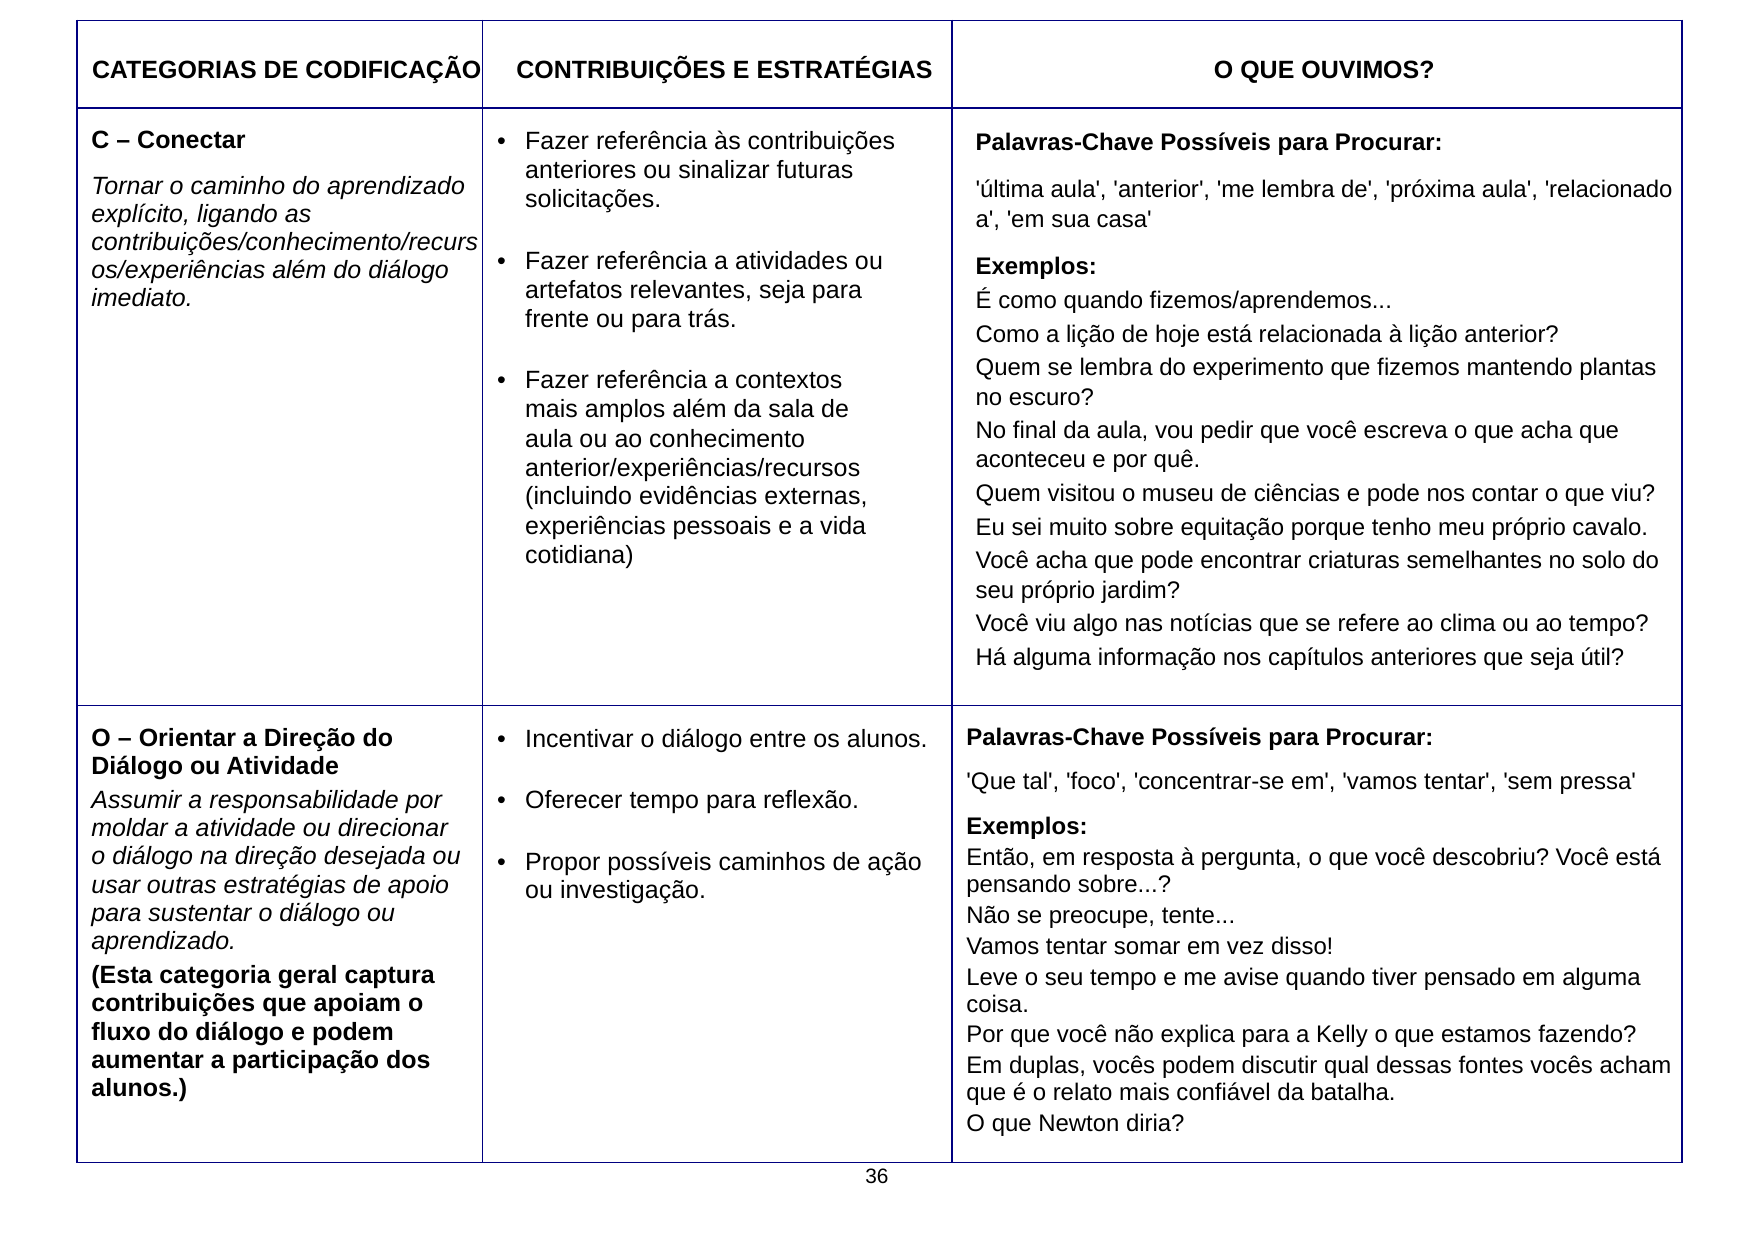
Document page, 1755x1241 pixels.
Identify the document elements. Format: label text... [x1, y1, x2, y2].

table_header CONTRIBUIÇÕES E ESTRATÉGIAS [483, 21, 951, 107]
table_cell Incentivar o diálogo entre os alunos. Oferecer tempo para reflexão. Propor possíveis caminhos de ação ou investigação. [483, 706, 951, 1162]
table_cell O – Orientar a Direção do Diálogo ou Atividade Assumir a responsabilidade por moldar a atividade ou direcionar o diálogo na direção desejada ou usar outras estratégias de apoio para sustentar o diálogo ou aprendizado. (Esta categoria geral captura contribuições que apoiam o fluxo do diálogo e podem aumentar a participação dos alunos.) [78, 706, 482, 1162]
slide_number 36 [861, 1163, 893, 1241]
table_header CATEGORIAS DE CODIFICAÇÃO [78, 21, 482, 107]
table_cell C – Conectar Tornar o caminho do aprendizado explícito, ligando as contribuições/conhecimento/recursos/experiências além do diálogo imediato. [78, 109, 482, 705]
table_cell Fazer referência às contribuições anteriores ou sinalizar futuras solicitações. Fazer referência a atividades ou artefatos relevantes, seja para frente ou para trás. Fazer referência a contextos mais amplos além da sala de aula ou ao conhecimento anterior/experiências/recursos (incluindo evidências externas, experiências pessoais e a vida cotidiana) [483, 109, 951, 705]
table_header O QUE OUVIMOS? [953, 21, 1681, 107]
table_cell Palavras-Chave Possíveis para Procurar: 'última aula', 'anterior', 'me lembra de', 'próxima aula', 'relacionado a', 'em sua casa' Exemplos: É como quando fizemos/aprendemos... Como a lição de hoje está relacionada à lição anterior? Quem se lembra do experimento que fizemos mantendo plantas no escuro? No final da aula, vou pedir que você escreva o que acha que aconteceu e por quê. Quem visitou o museu de ciências e pode nos contar o que viu? Eu sei muito sobre equitação porque tenho meu próprio cavalo. Você acha que pode encontrar criaturas semelhantes no solo do seu próprio jardim? Você viu algo nas notícias que se refere ao clima ou ao tempo? Há alguma informação nos capítulos anteriores que seja útil? [953, 109, 1681, 705]
table_cell Palavras-Chave Possíveis para Procurar: 'Que tal', 'foco', 'concentrar-se em', 'vamos tentar', 'sem pressa' Exemplos: Então, em resposta à pergunta, o que você descobriu? Você está pensando sobre...? Não se preocupe, tente... Vamos tentar somar em vez disso! Leve o seu tempo e me avise quando tiver pensado em alguma coisa. Por que você não explica para a Kelly o que estamos fazendo? Em duplas, vocês podem discutir qual dessas fontes vocês acham que é o relato mais confiável da batalha. O que Newton diria? [953, 706, 1681, 1162]
